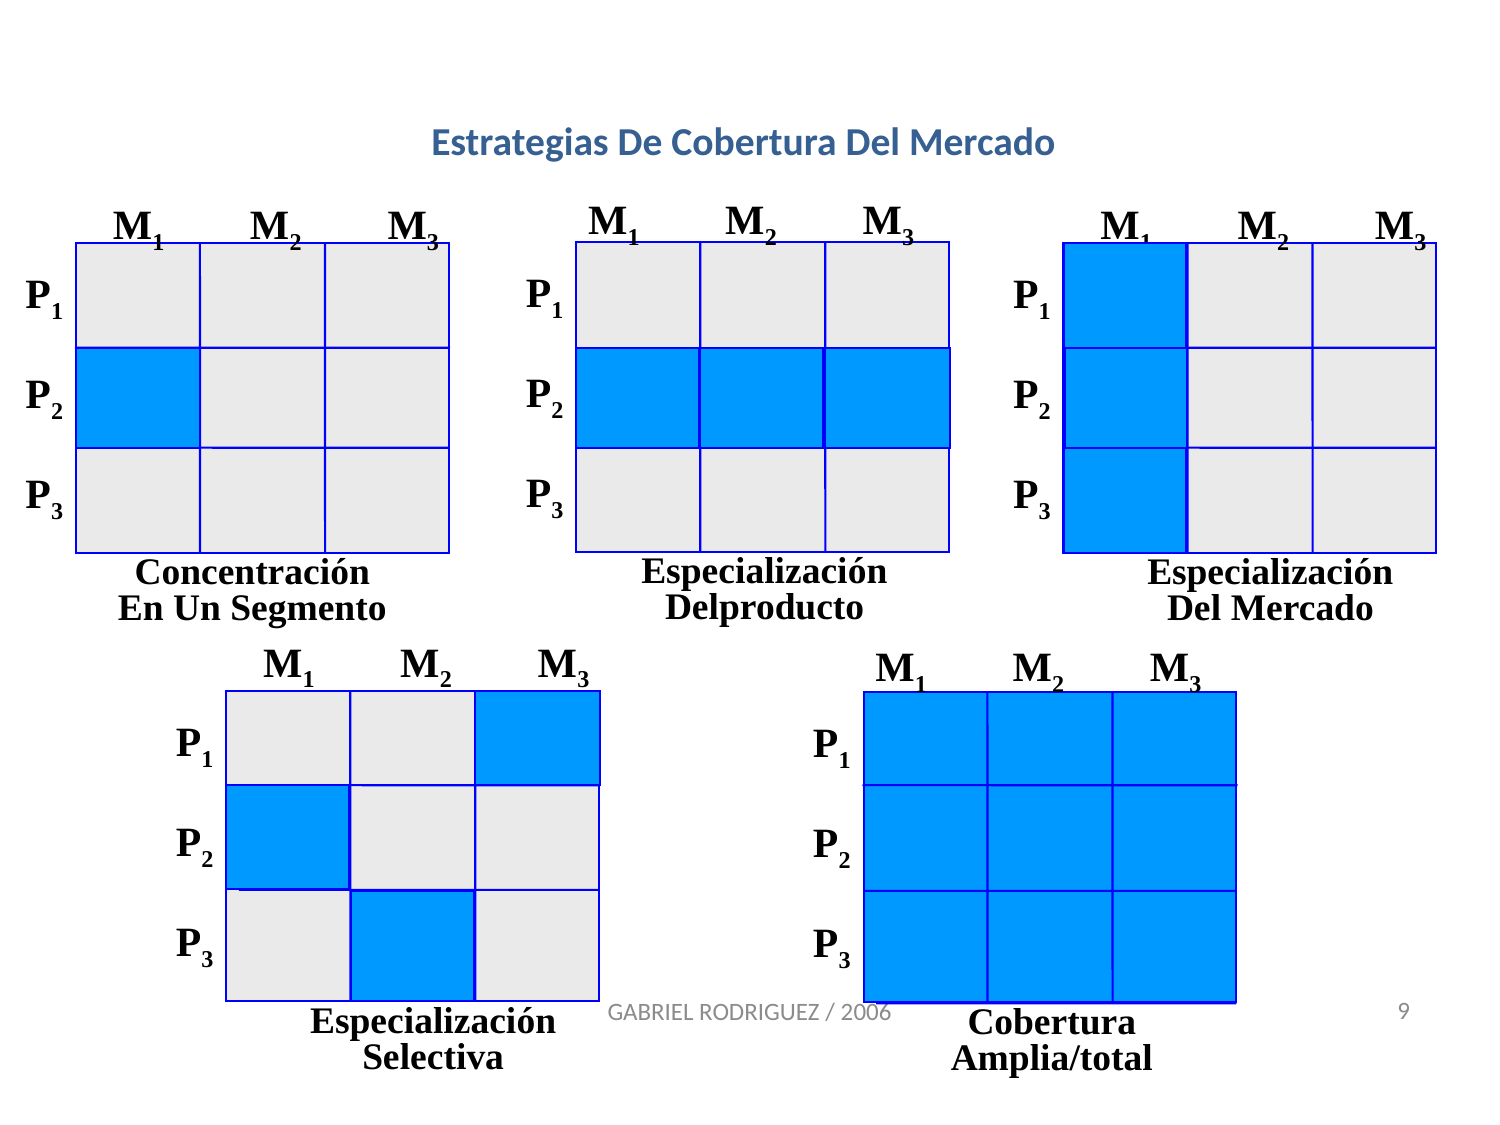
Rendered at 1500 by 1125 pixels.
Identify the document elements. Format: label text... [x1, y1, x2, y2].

text_box [1063, 243, 1187, 348]
text_box [326, 448, 449, 554]
text_box [825, 347, 950, 448]
text_box [76, 448, 325, 554]
text_box [1113, 691, 1237, 785]
text_box [863, 891, 987, 1003]
text_box [326, 348, 449, 447]
text_box [699, 347, 823, 448]
text_box M2 [385, 628, 475, 700]
text_box [351, 890, 475, 1002]
text_box [76, 348, 200, 448]
text_box Concentración En Un Segmento [103, 554, 402, 636]
text_box [1188, 348, 1312, 447]
text_box M2 [235, 190, 325, 263]
text_box [474, 690, 600, 786]
text_box [1063, 447, 1187, 554]
text_box P3 [10, 459, 79, 532]
text_box M2 [1222, 190, 1313, 263]
text_box M1 [573, 185, 655, 258]
text_box [988, 691, 1112, 785]
text_box [826, 241, 950, 347]
text_box P3 [160, 907, 229, 979]
text_box M3 [847, 185, 963, 258]
text_box P1 [160, 707, 229, 779]
text_box M3 [522, 628, 638, 700]
text_box [576, 241, 700, 347]
text_box Especialización Selectiva [295, 997, 572, 1085]
text_box P2 [510, 358, 576, 430]
text_box P2 [10, 359, 76, 432]
text_box Estrategias De Cobertura Del Mercado [24, 107, 1463, 171]
text_box [1113, 786, 1237, 890]
footer GABRIEL RODRIGUEZ / 2006 [572, 972, 863, 1048]
text_box [1188, 448, 1312, 554]
text_box [226, 690, 350, 785]
text_box [576, 347, 699, 448]
text_box P2 [998, 359, 1064, 432]
text_box [351, 786, 475, 889]
text_box P1 [10, 259, 79, 332]
text_box [1313, 448, 1437, 554]
text_box P3 [510, 458, 579, 531]
text_box Cobertura Amplia/total [854, 998, 1250, 1086]
text_box P3 [998, 459, 1063, 532]
text_box P2 [798, 808, 866, 880]
text_box Especialización Delproducto [566, 547, 963, 635]
text_box M1 [1085, 190, 1168, 243]
slide_number 9 [1237, 971, 1425, 1047]
text_box P2 [160, 807, 226, 879]
text_box [826, 448, 950, 553]
text_box M1 [860, 632, 943, 704]
text_box [76, 242, 449, 347]
text_box Especialización Del Mercado [1132, 554, 1409, 636]
text_box M2 [997, 632, 1088, 704]
text_box M1 [248, 636, 330, 700]
text_box [988, 786, 1112, 890]
text_box [1064, 343, 1188, 448]
text_box [863, 691, 987, 785]
text_box P1 [798, 708, 866, 781]
text_box [1313, 242, 1437, 347]
text_box M3 [372, 190, 488, 263]
text_box [1168, 242, 1312, 347]
text_box [476, 786, 600, 889]
text_box [1113, 891, 1237, 1003]
text_box P1 [510, 258, 579, 330]
text_box P3 [798, 908, 866, 981]
text_box [576, 448, 700, 553]
text_box M2 [710, 185, 800, 258]
text_box [226, 785, 350, 889]
text_box M1 [98, 190, 180, 263]
text_box [863, 786, 987, 890]
text_box [988, 891, 1112, 1003]
text_box P1 [998, 259, 1063, 332]
text_box [476, 890, 600, 1002]
text_box [351, 690, 474, 785]
text_box [200, 348, 325, 447]
text_box [226, 889, 350, 1002]
text_box M3 [1360, 190, 1475, 263]
text_box M3 [1135, 632, 1250, 704]
text_box [701, 241, 825, 553]
text_box [1313, 348, 1437, 447]
